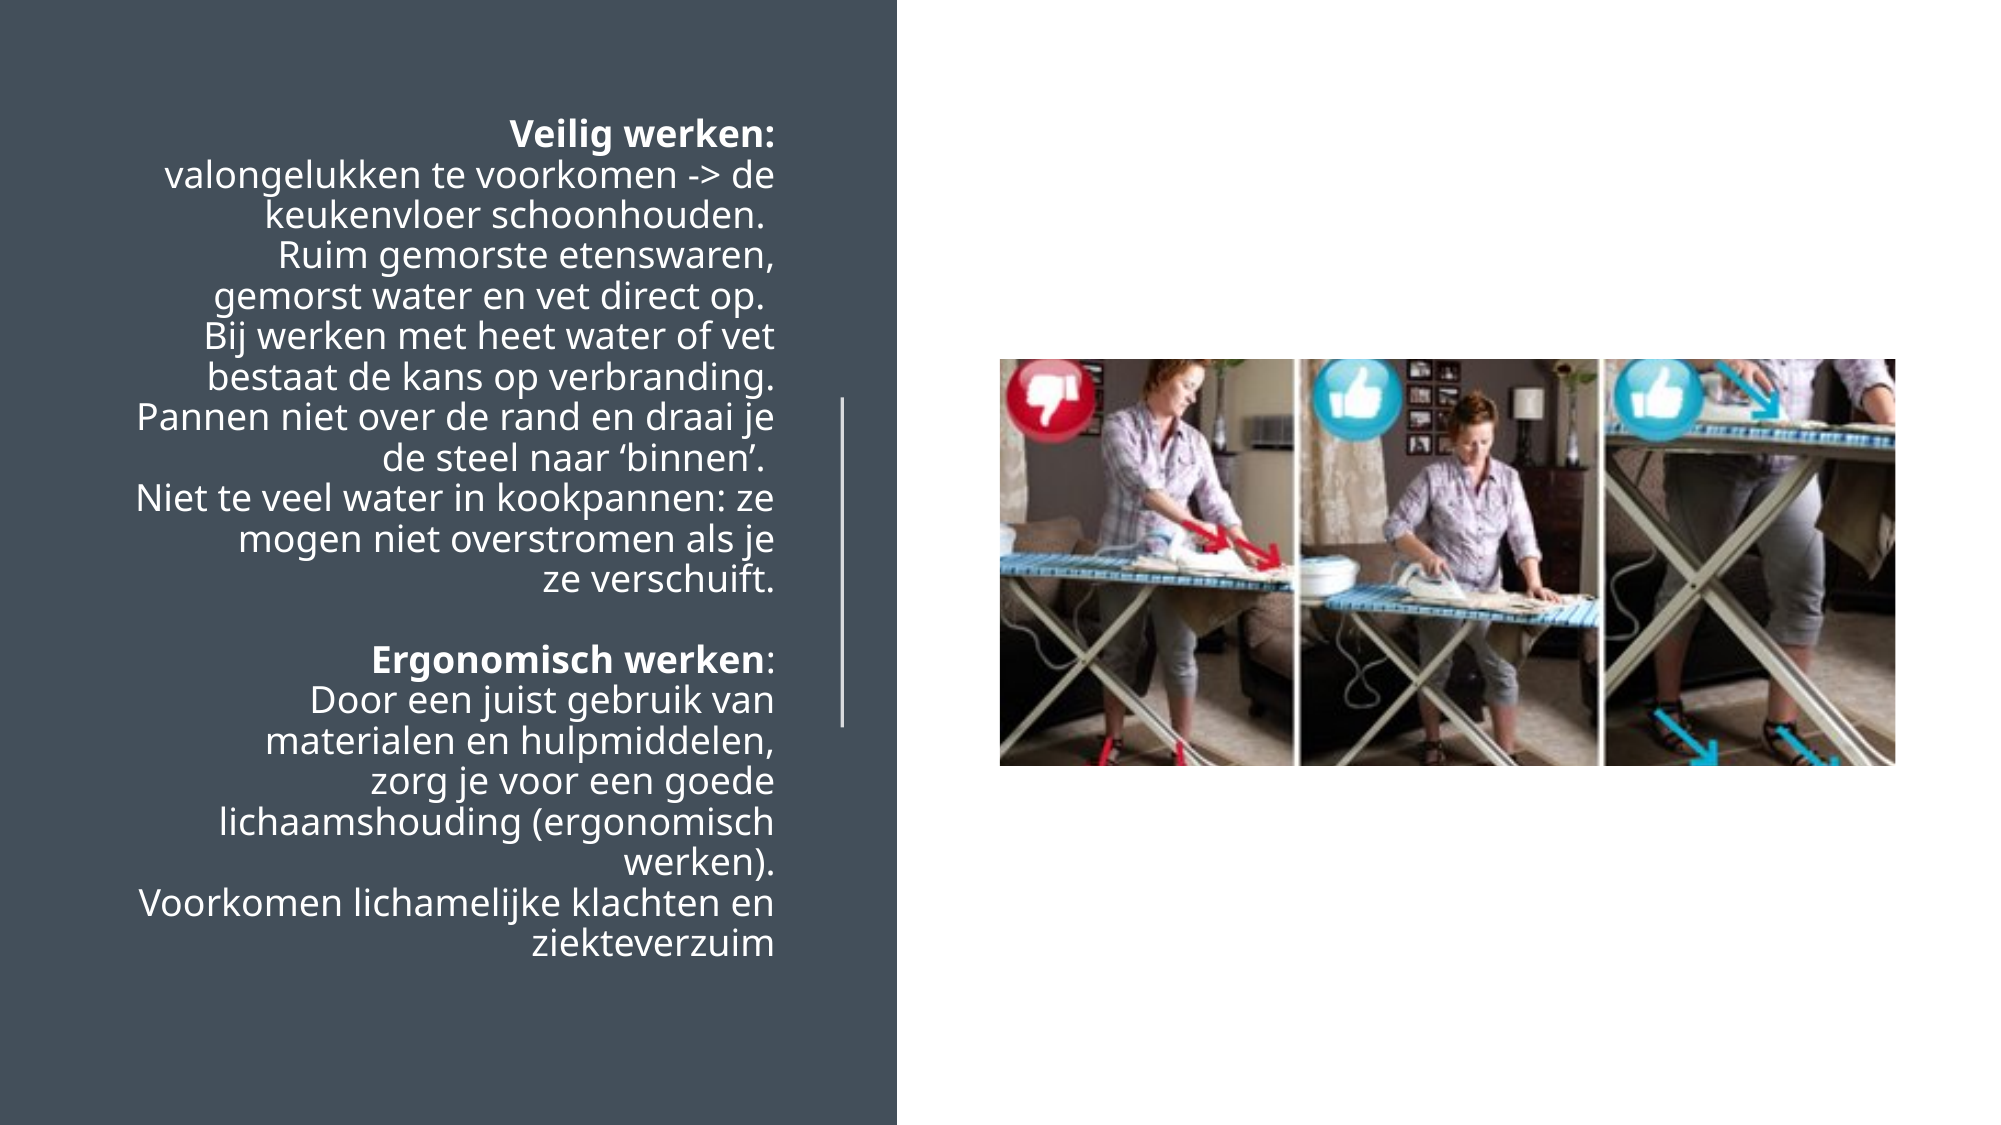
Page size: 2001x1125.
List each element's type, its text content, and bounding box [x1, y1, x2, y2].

title Veilig werken:​ valongelukken te voorkomen -> de keukenvloer schoonhouden. ​ Ruim gemorste etenswaren, gemorst water en vet direct op. ​ Bij werken met heet water of vet bestaat de kans op verbranding.​ Pannen niet over de rand en draai je de steel naar ‘binnen’. ​ Niet te veel water in kookpannen: ze mogen niet overstromen als je ze verschuift.​ Ergonomisch werken:​ Door een juist gebruik van materialen en hulpmiddelen,​ zorg je voor een goede lichaamshouding (ergonomisch werken).​ Voorkomen lichamelijke klachten en ziekteverzuim [106, 104, 791, 1020]
text_box [0, 0, 898, 1125]
picture [999, 359, 1896, 766]
